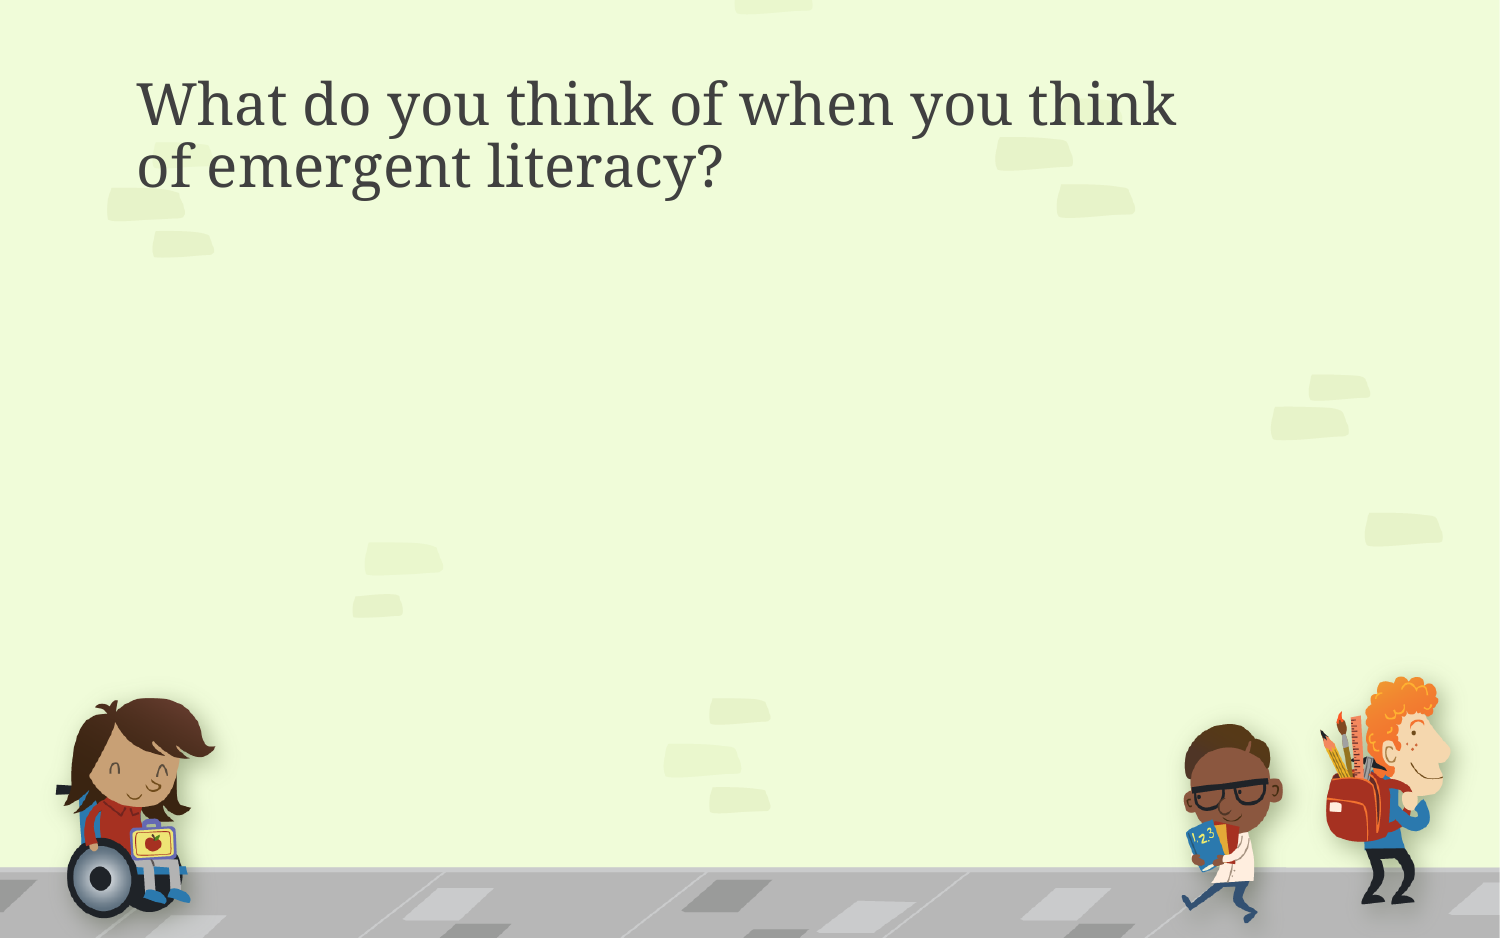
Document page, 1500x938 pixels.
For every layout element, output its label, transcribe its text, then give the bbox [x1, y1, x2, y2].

list What do you think of when you think of emergent literacy? [125, 68, 1250, 125]
picture [0, 0, 1500, 938]
